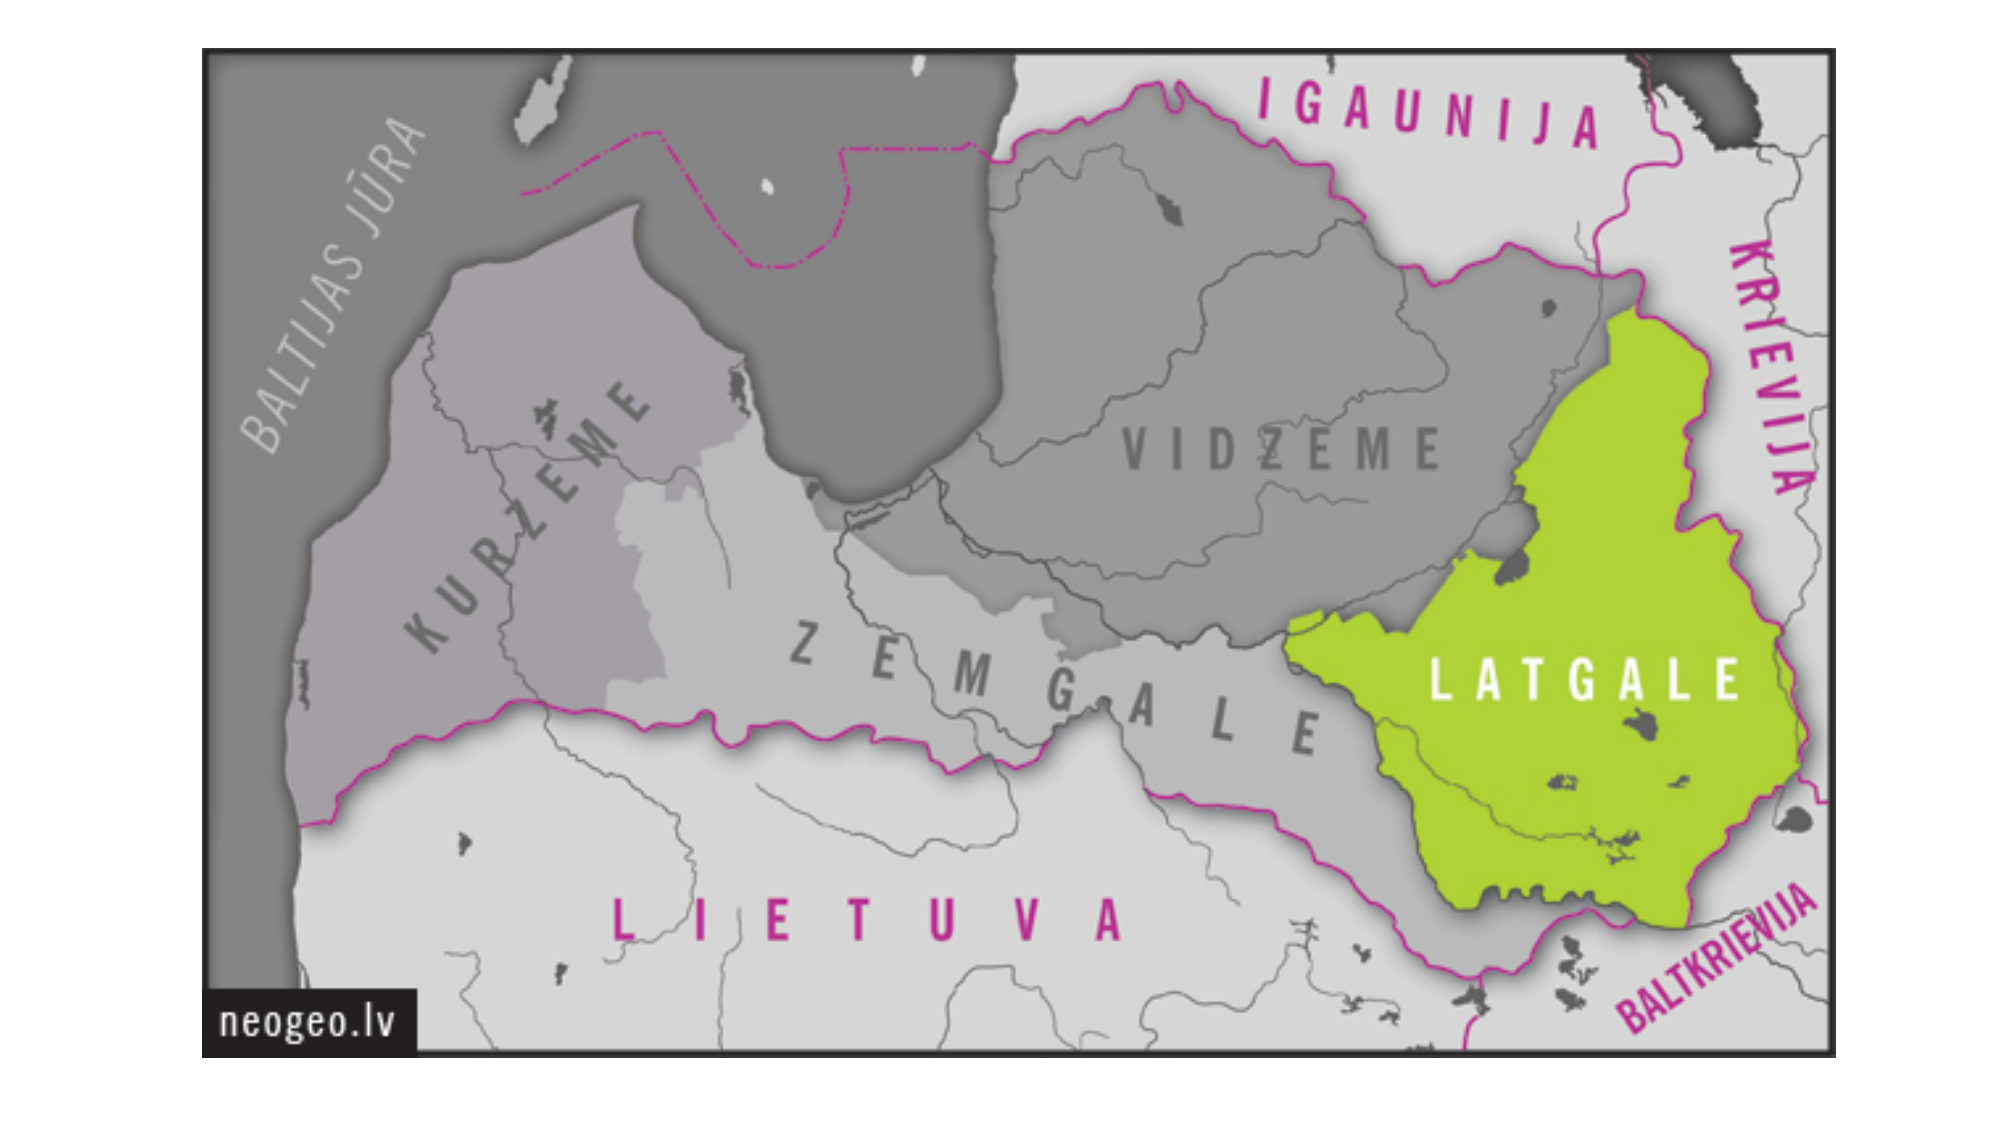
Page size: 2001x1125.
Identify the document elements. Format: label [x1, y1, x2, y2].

picture [202, 48, 1836, 1058]
